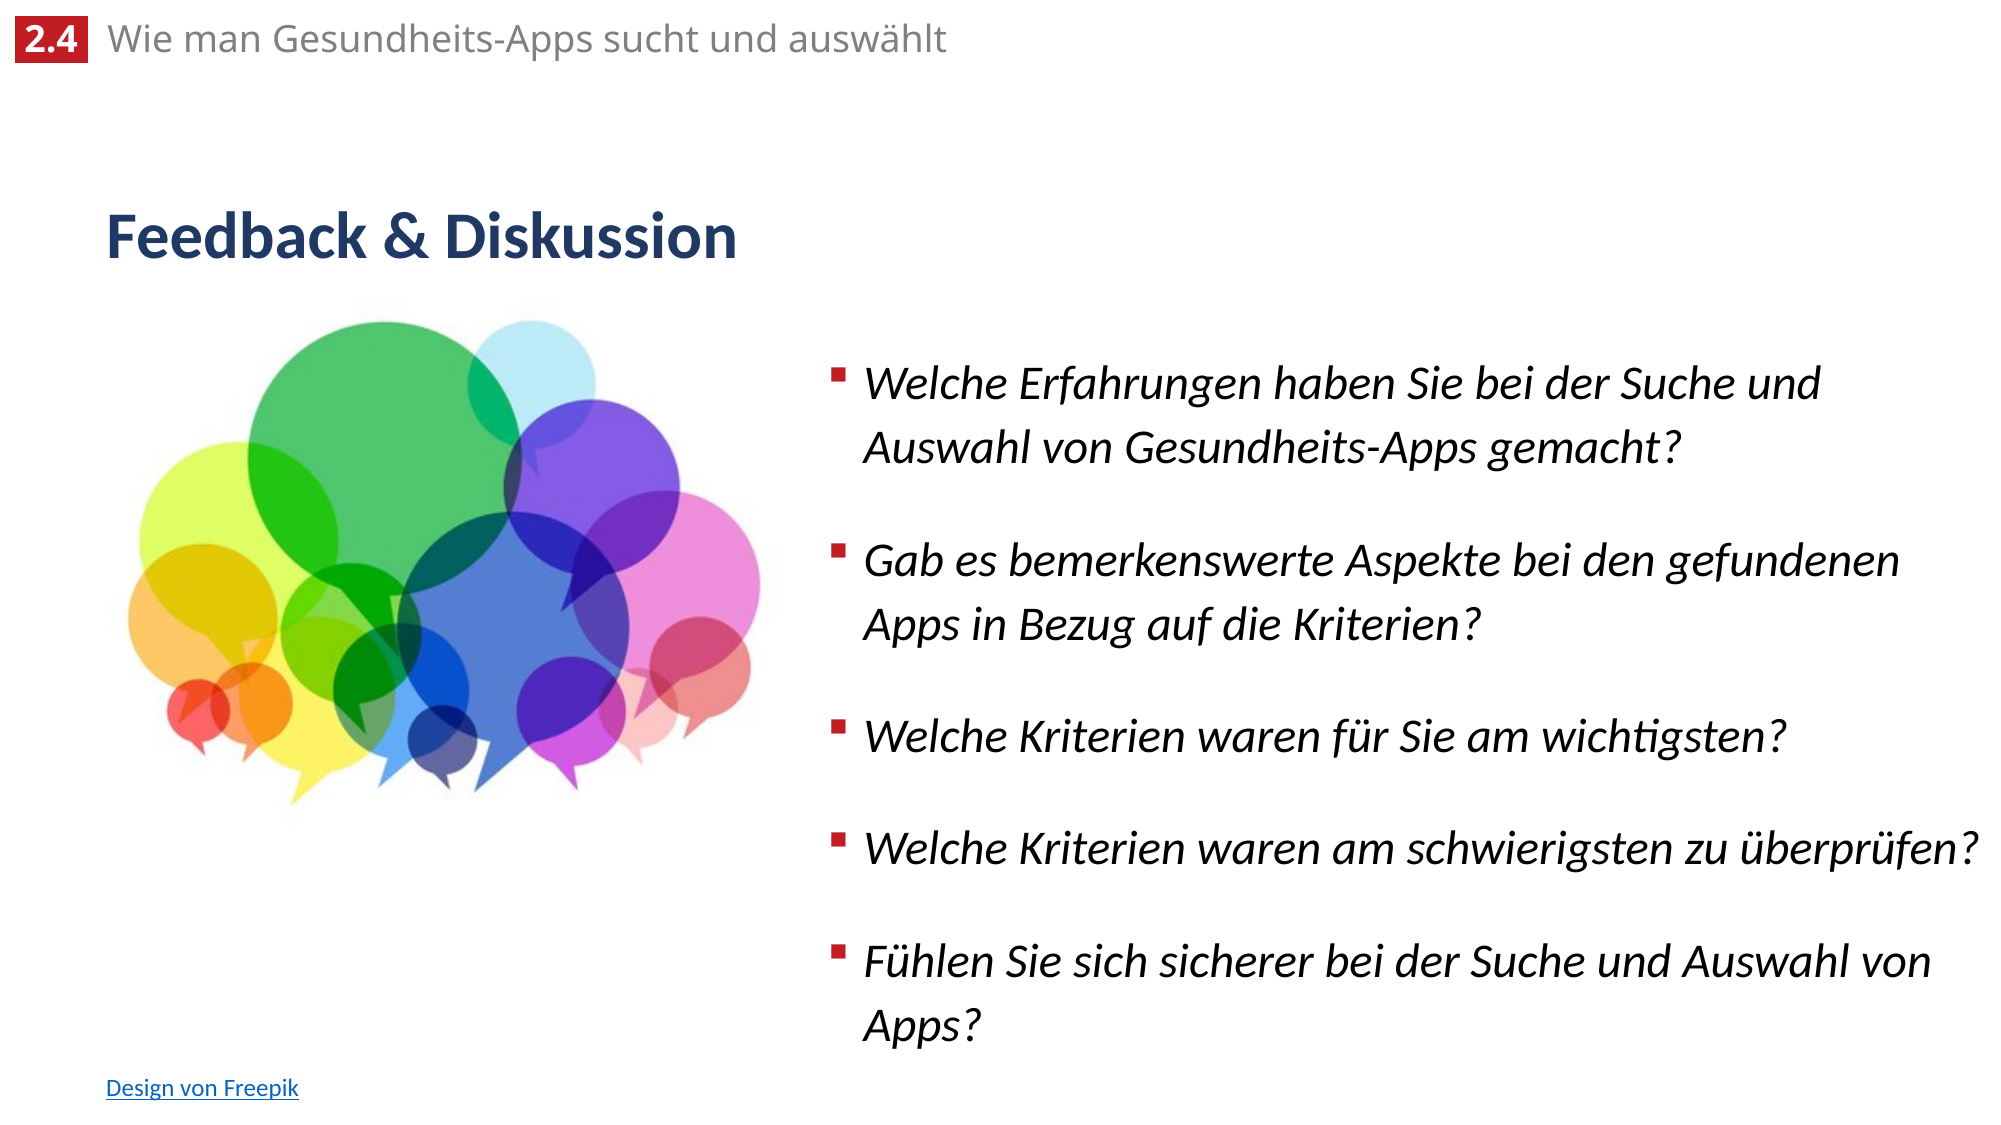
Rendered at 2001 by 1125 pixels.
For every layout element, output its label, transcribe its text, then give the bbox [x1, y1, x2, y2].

title Feedback & Diskussion [91, 177, 1906, 297]
picture [91, 296, 784, 829]
list Welche Erfahrungen haben Sie bei der Suche und Auswahl von Gesundheits-Apps gemacht? Gab es bemerkenswerte Aspekte bei den gefundenen Apps in Bezug auf die Kriterien? Welche Kriterien waren für Sie am wichtigsten? Welche Kriterien waren am schwierigsten zu überprüfen? Fühlen Sie sich sicherer bei der Suche und Auswahl von Apps? [812, 338, 2000, 1107]
text_box Design von Freepik [91, 1064, 1102, 1110]
